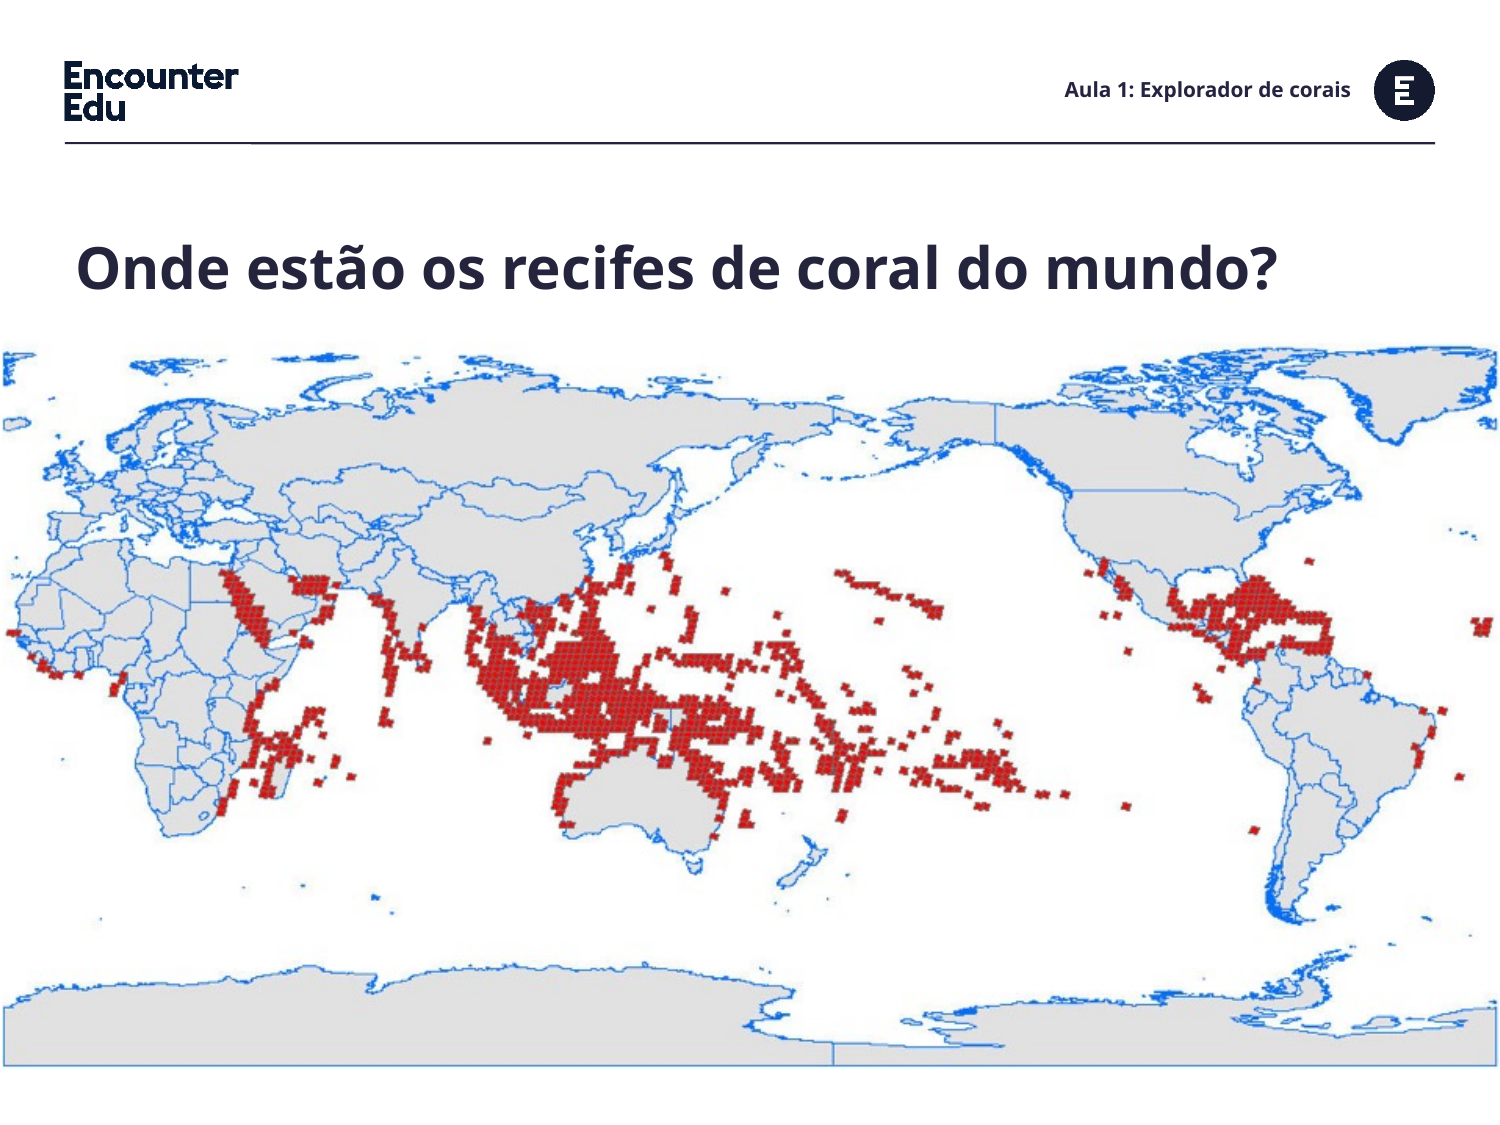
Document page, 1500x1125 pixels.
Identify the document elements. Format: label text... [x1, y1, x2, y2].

text_box Onde estão os recifes de coral do mundo? [67, 228, 1353, 292]
picture [1372, 58, 1436, 122]
title Aula 1: Explorador de corais [749, 67, 1359, 114]
picture [60, 59, 243, 122]
picture [2, 292, 1500, 1120]
